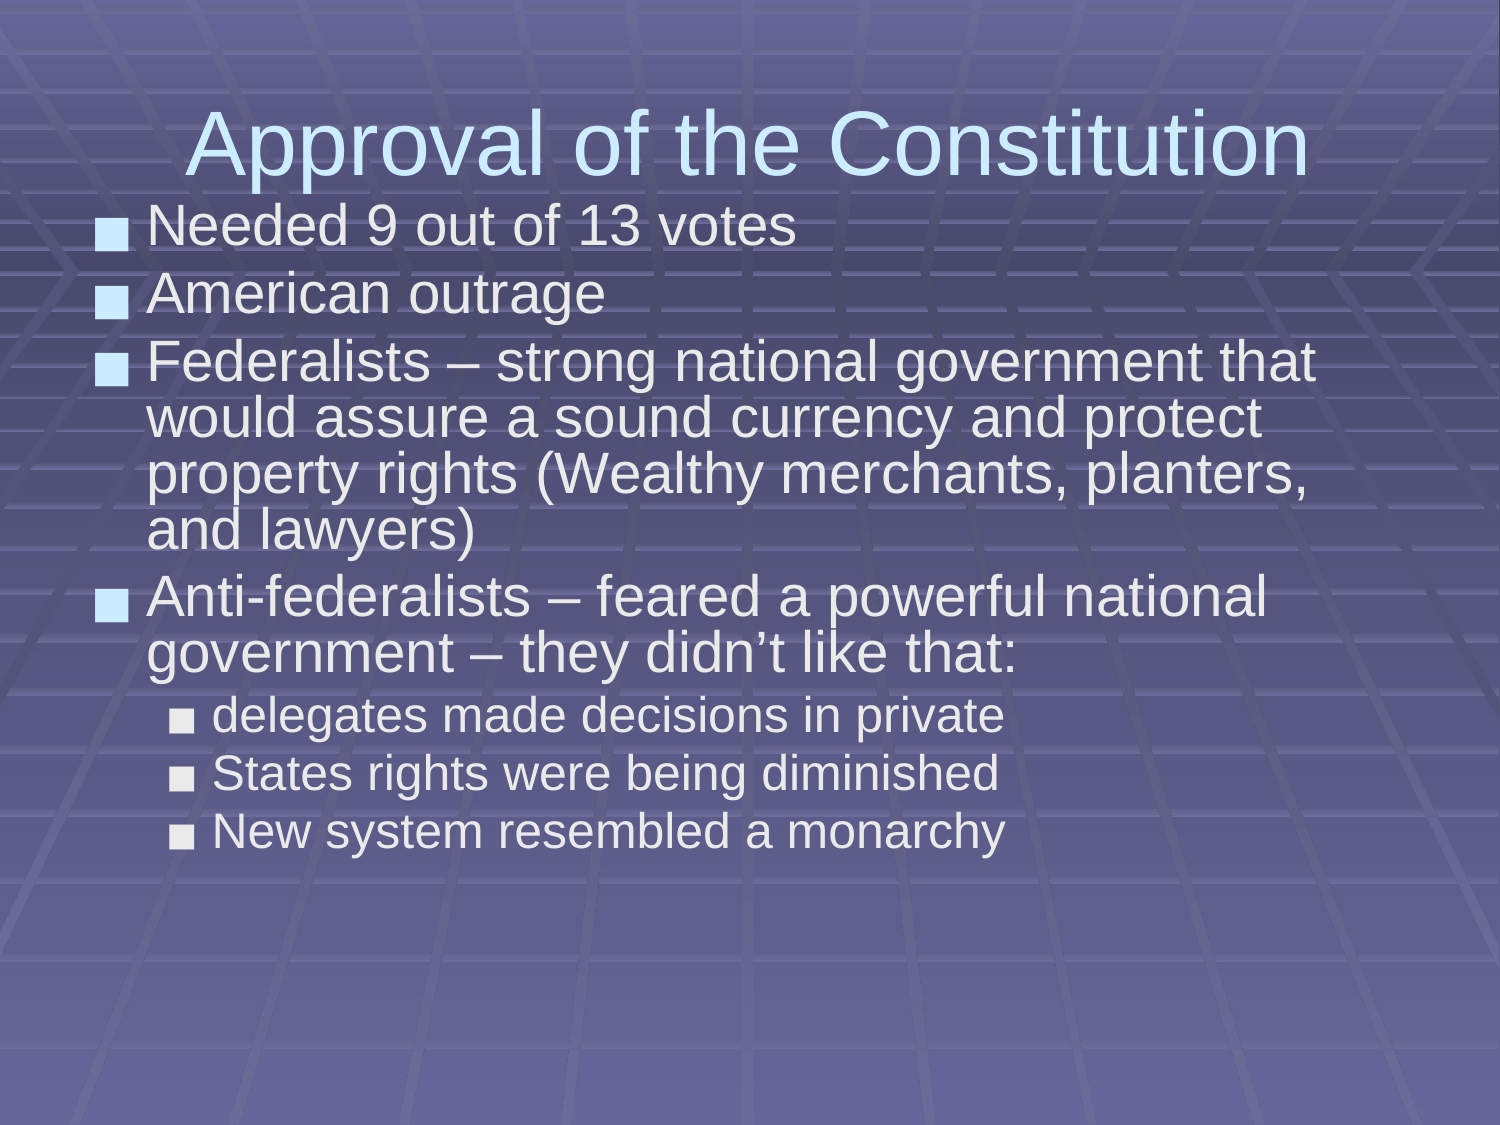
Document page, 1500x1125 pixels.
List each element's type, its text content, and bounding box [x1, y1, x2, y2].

title Approval of the Constitution [74, 44, 1425, 193]
list Needed 9 out of 13 votes American outrage Federalists – strong national government that would assure a sound currency and protect property rights (Wealthy merchants, planters, and lawyers) Anti-federalists – feared a powerful national government – they didn’t like that: delegates made decisions in private States rights were being diminished New system resembled a monarchy [74, 193, 1425, 932]
